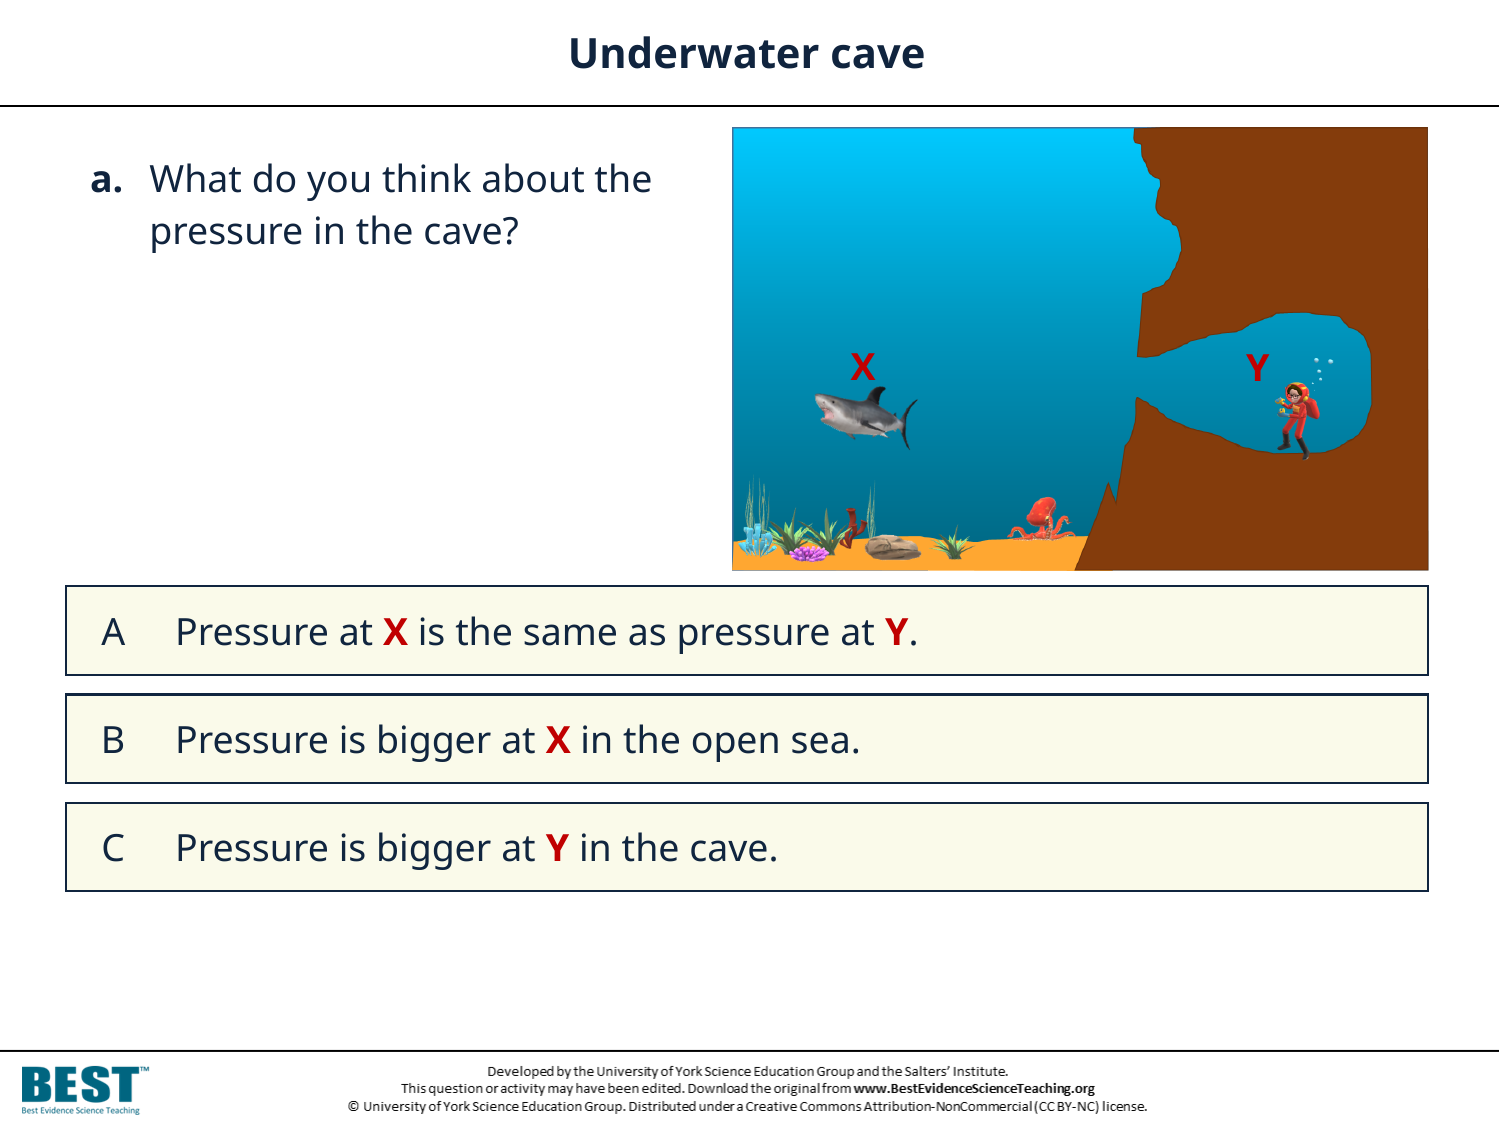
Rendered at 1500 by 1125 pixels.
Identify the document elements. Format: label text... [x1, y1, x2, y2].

text_box Underwater cave [23, 4, 1471, 99]
picture [0, 105, 1500, 1125]
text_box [732, 127, 1429, 571]
